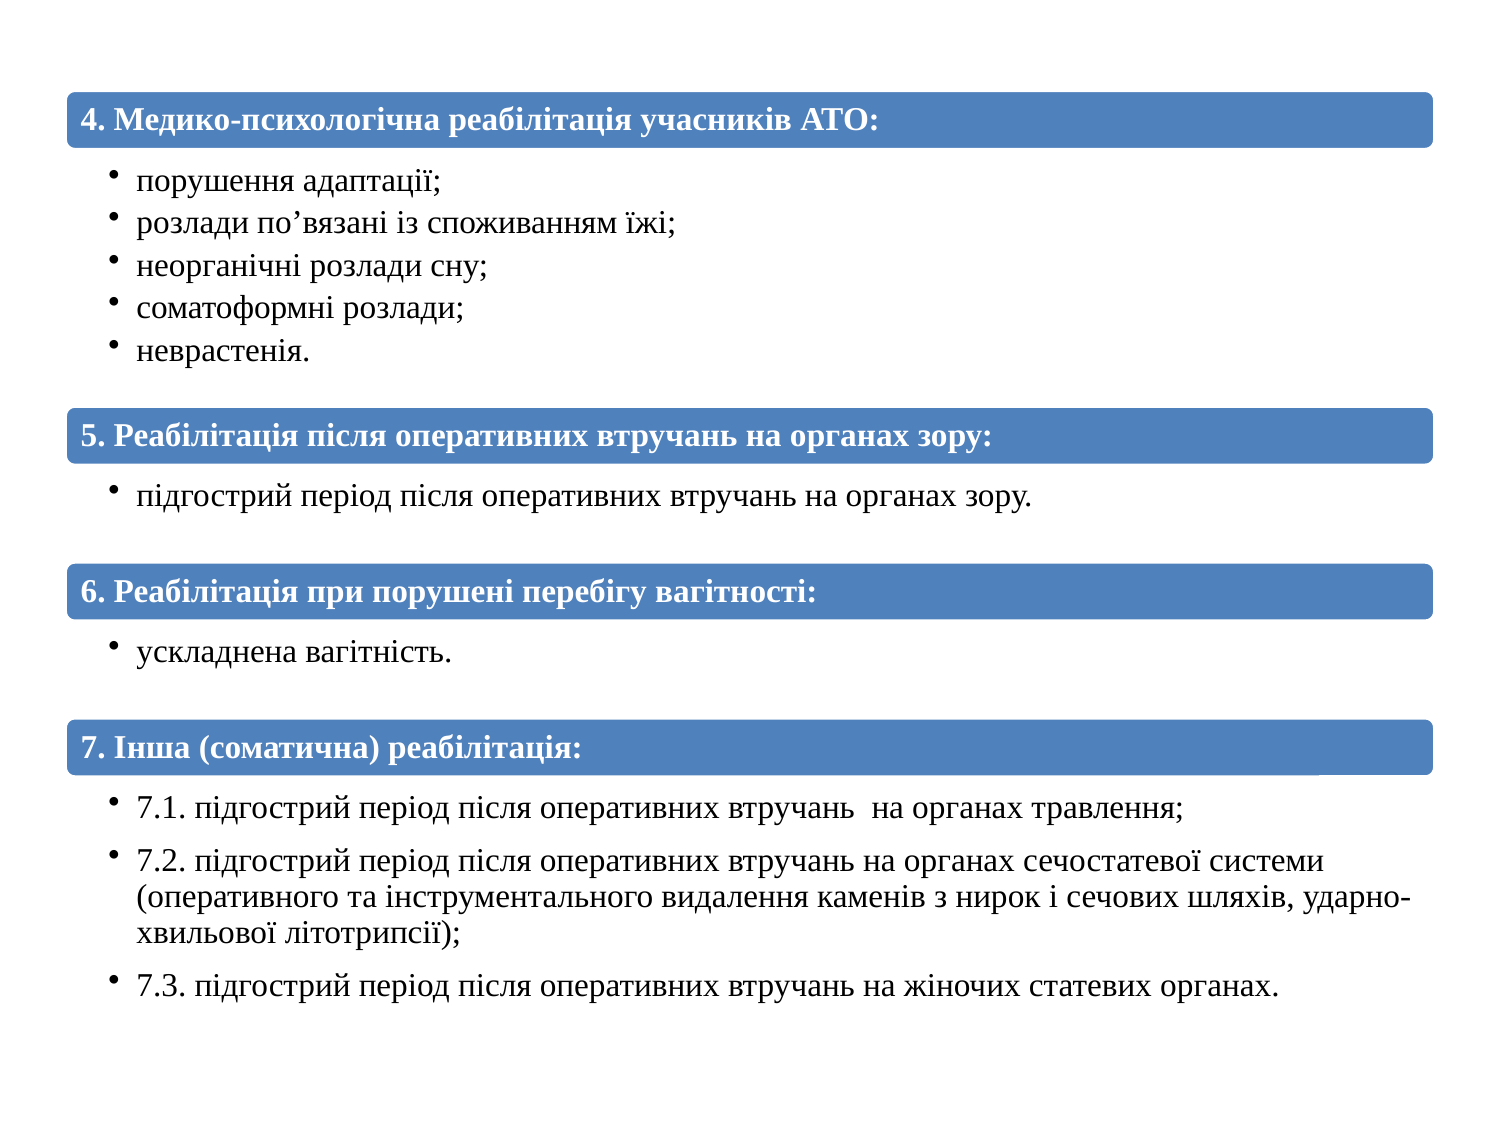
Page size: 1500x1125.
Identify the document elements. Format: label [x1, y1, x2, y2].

text_box [64, 89, 1436, 1000]
